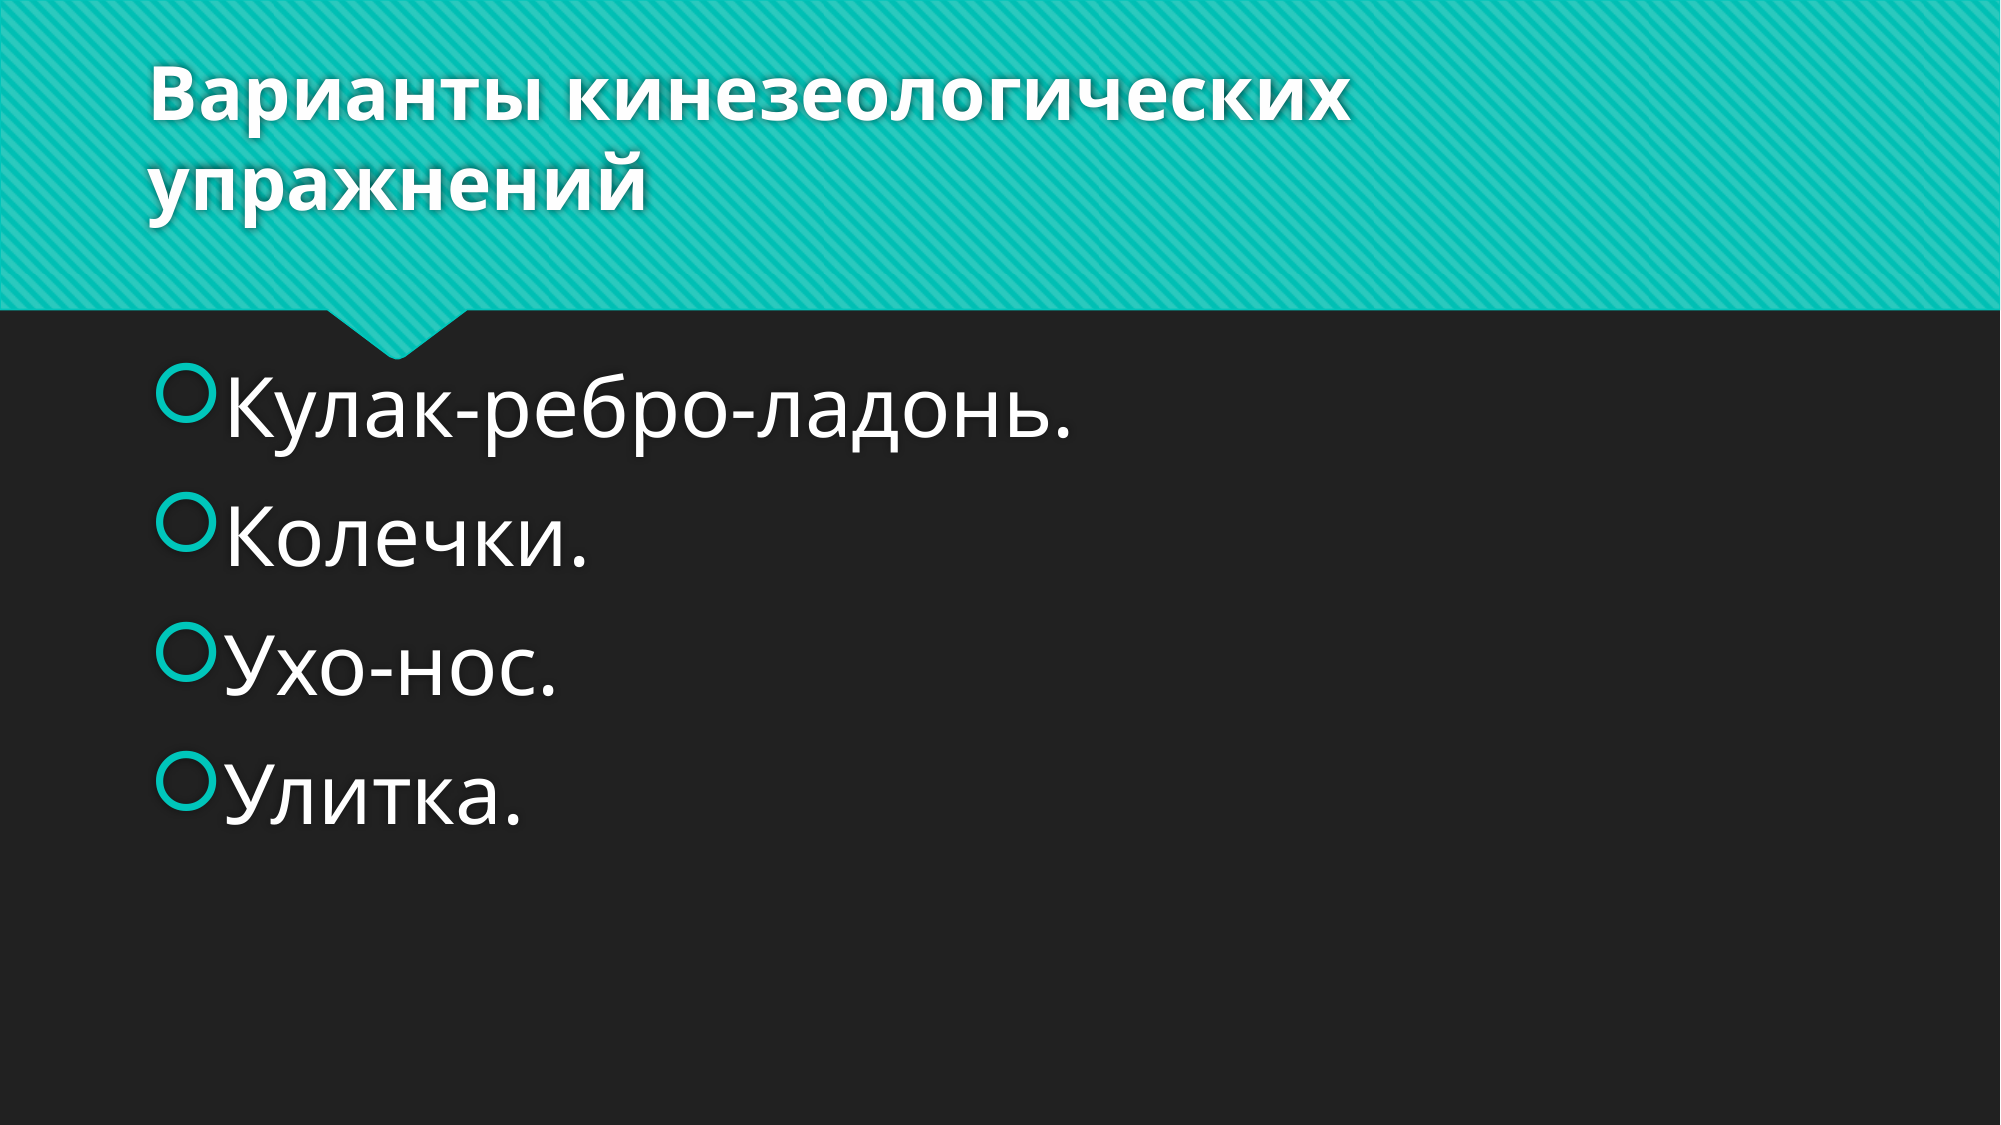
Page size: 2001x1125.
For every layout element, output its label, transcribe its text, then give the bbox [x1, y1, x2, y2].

list Кулак-ребро-ладонь. Колечки. Ухо-нос. Улитка. [134, 364, 1866, 962]
title Варианты кинезеологических упражнений [132, 73, 1868, 233]
